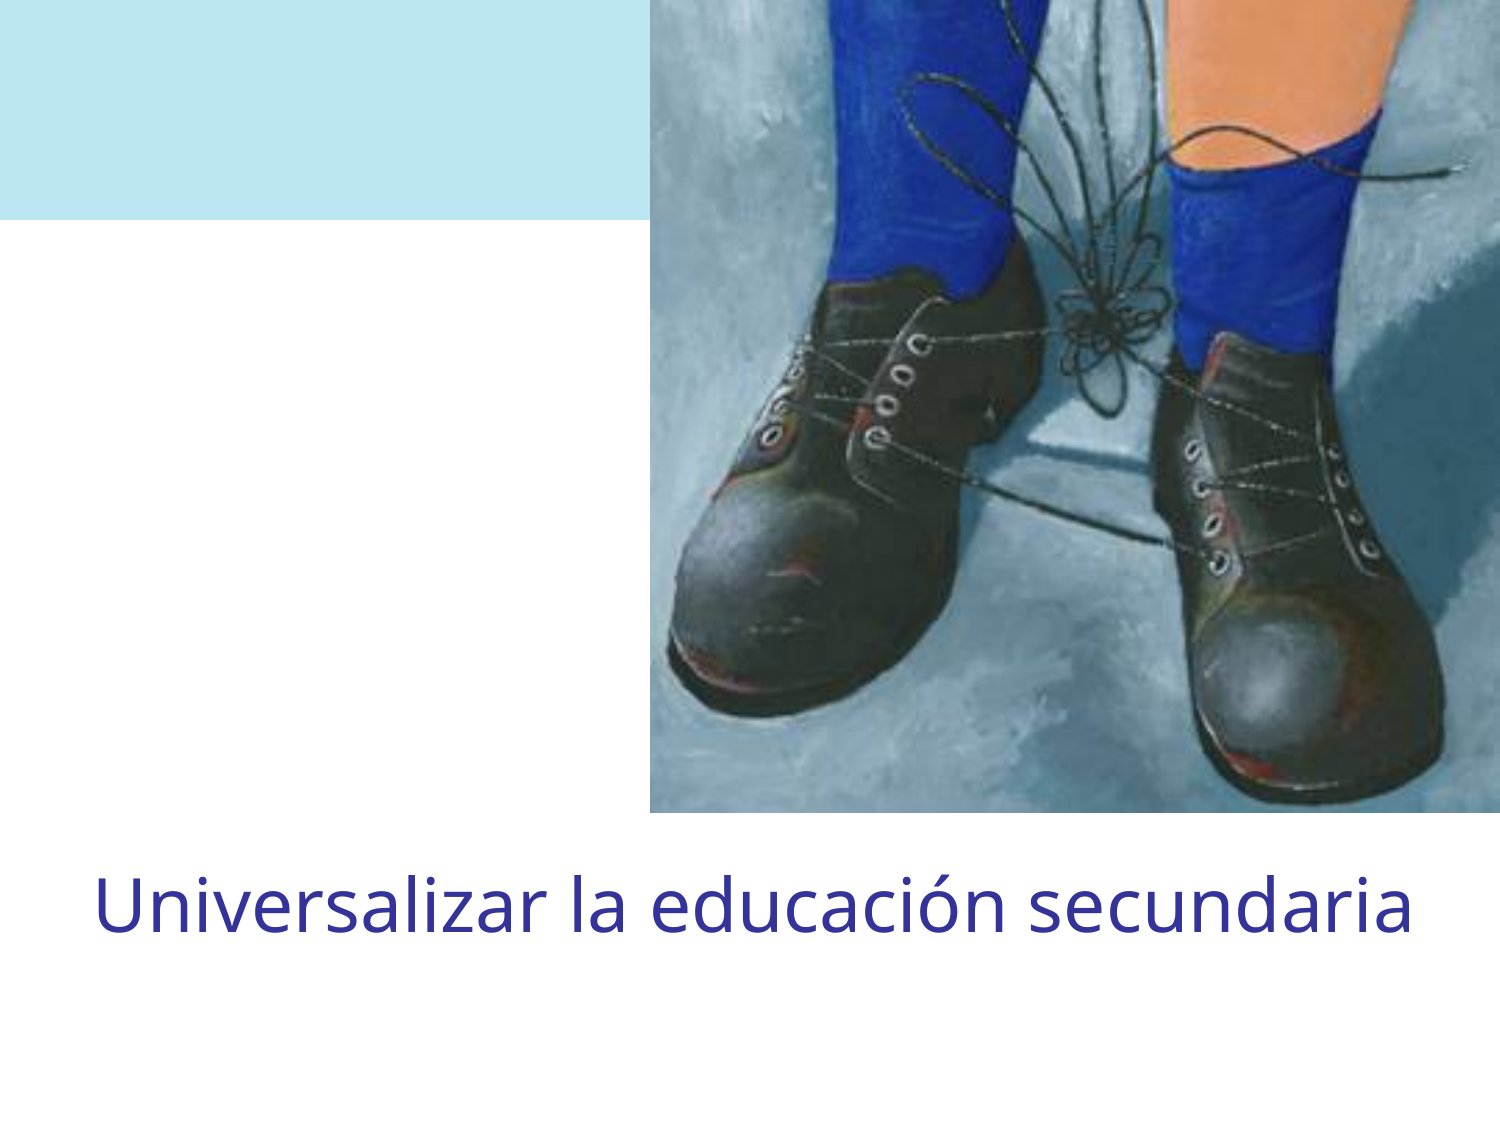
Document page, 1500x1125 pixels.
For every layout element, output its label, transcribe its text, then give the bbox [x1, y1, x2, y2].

picture [0, 0, 1500, 813]
subtitle Universalizar la educación secundaria [29, 849, 1480, 1000]
